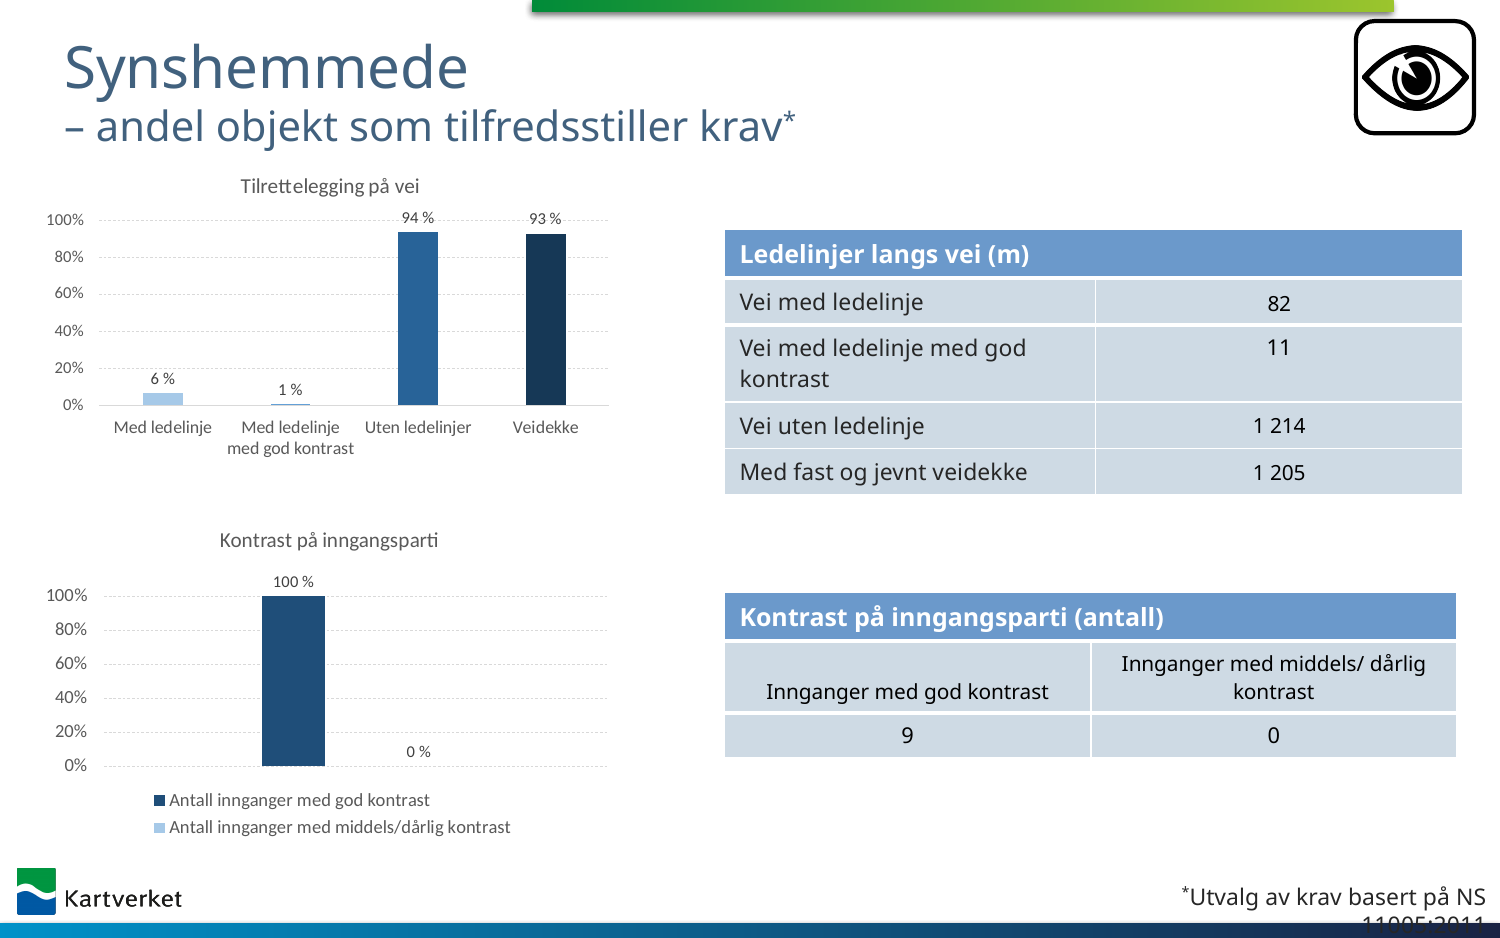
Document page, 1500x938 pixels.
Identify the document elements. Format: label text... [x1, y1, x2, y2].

table_cell 1 205 [1096, 449, 1462, 494]
text_box *Utvalg av krav basert på NS 11005:2011 [1068, 873, 1500, 938]
text_box Synshemmede – andel objekt som tilfredsstiller krav* [49, 24, 1431, 158]
table_cell 11 [1096, 327, 1462, 401]
table_header Ledelinjer langs vei (m) [725, 230, 1462, 276]
table_header Kontrast på inngangsparti (antall) [725, 593, 1456, 639]
table_cell 82 [1096, 280, 1462, 323]
table_cell Innganger med god kontrast [725, 643, 1090, 711]
picture [41, 520, 618, 846]
table_cell Med fast og jevnt veidekke [725, 449, 1095, 494]
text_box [1355, 20, 1475, 134]
picture [41, 166, 619, 492]
table_cell Vei uten ledelinje [725, 403, 1095, 448]
table_cell Vei med ledelinje med god kontrast [725, 327, 1095, 401]
table_cell 0 [1092, 715, 1456, 757]
table_cell Vei med ledelinje [725, 280, 1095, 323]
table_cell 1 214 [1096, 403, 1462, 448]
table_cell 9 [725, 715, 1090, 757]
table_cell Innganger med middels/ dårlig kontrast [1092, 643, 1456, 711]
